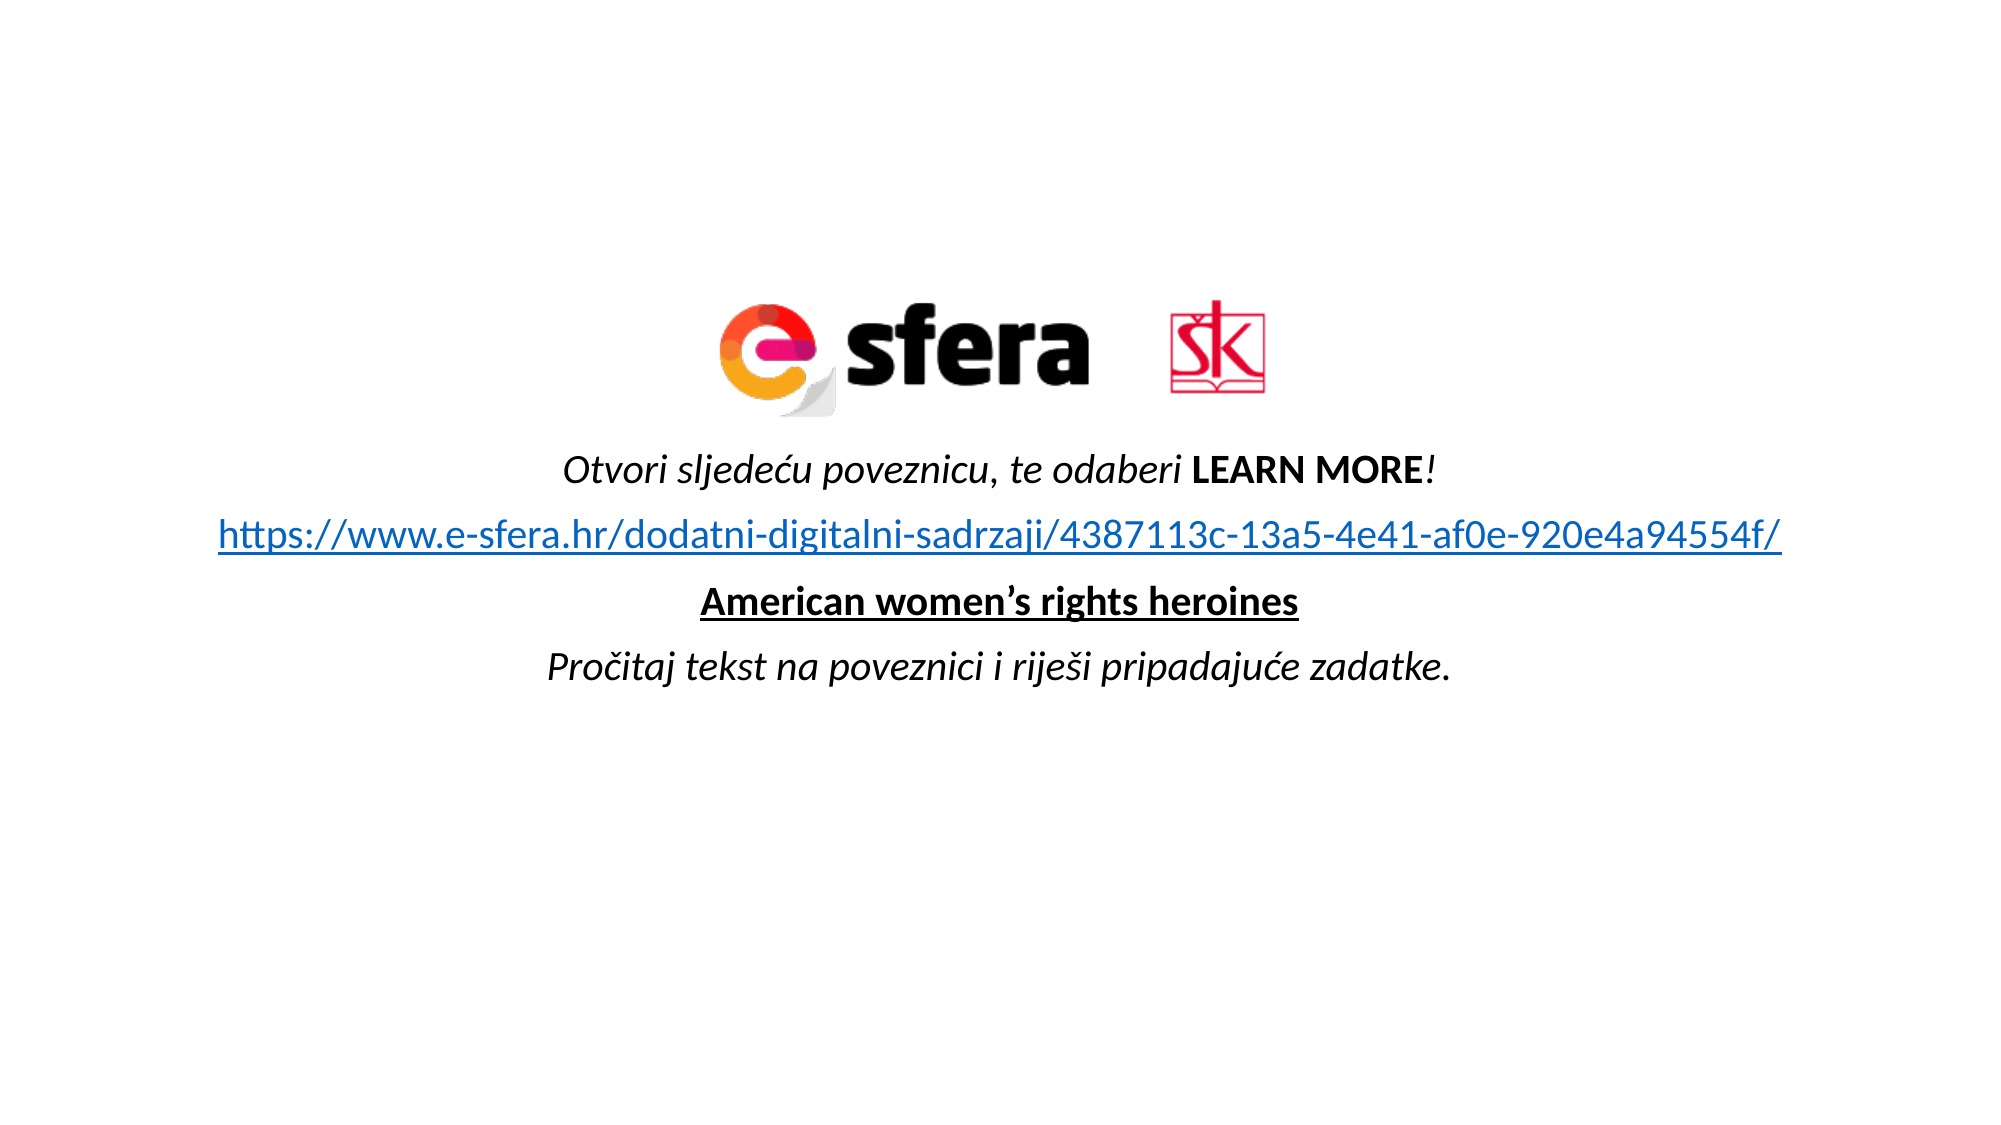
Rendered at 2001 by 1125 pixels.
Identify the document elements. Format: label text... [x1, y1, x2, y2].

text_box Otvori sljedeću poveznicu, te odaberi LEARN MORE! https://www.e-sfera.hr/dodatni-digitalni-sadrzaji/4387113c-13a5-4e41-af0e-920e4a94554f/ American women’s rights heroines Pročitaj tekst na poveznici i riješi pripadajuće zadatke. [30, 439, 1970, 1025]
picture [687, 203, 1313, 516]
